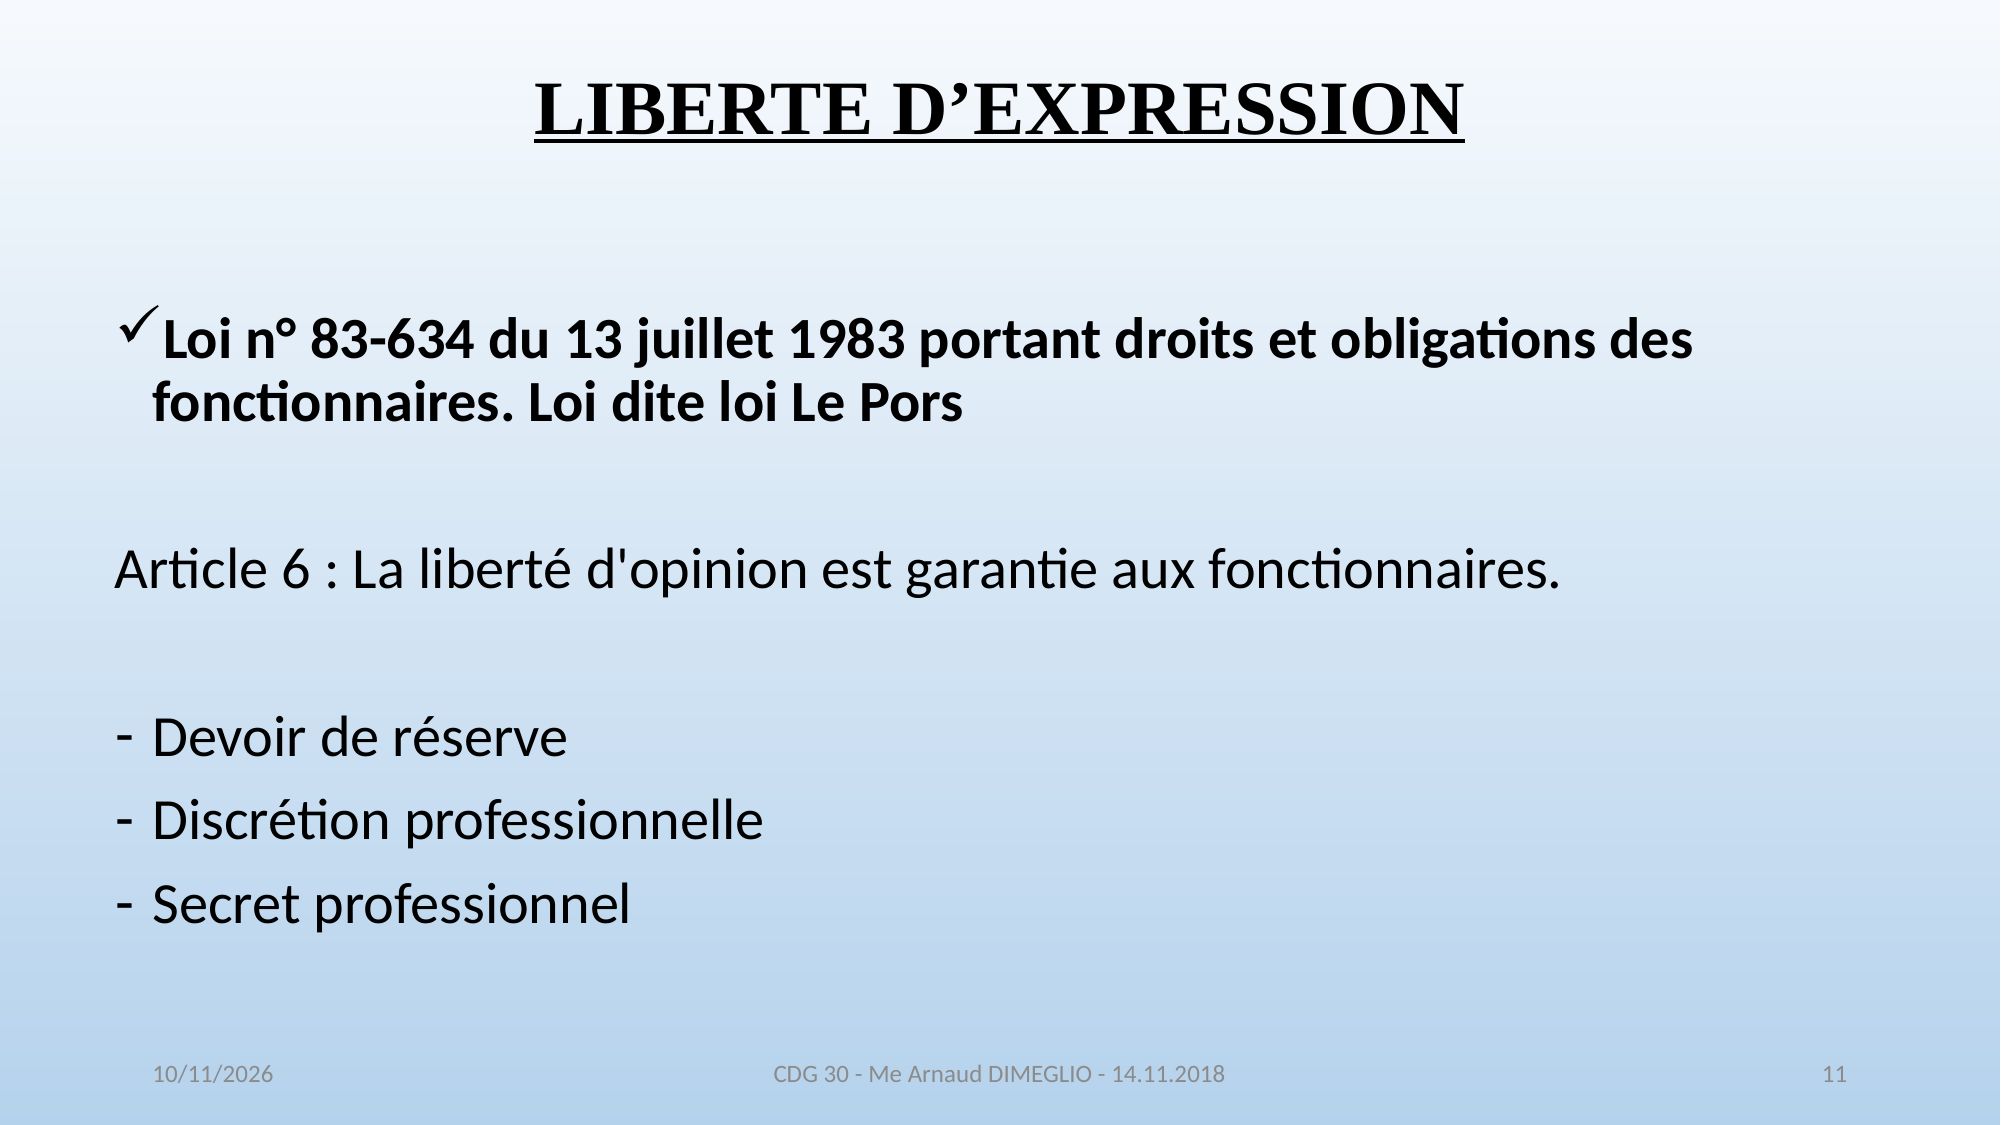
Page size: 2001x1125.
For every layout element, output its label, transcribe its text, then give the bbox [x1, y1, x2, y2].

slide_number 11 [1412, 1042, 1863, 1103]
title LIBERTE D’EXPRESSION [137, 59, 1863, 252]
footer CDG 30 - Me Arnaud DIMEGLIO - 14.11.2018 [662, 1042, 1338, 1103]
list Loi n° 83-634 du 13 juillet 1983 portant droits et obligations des fonctionnaires. Loi dite loi Le Pors Article 6 : La liberté d'opinion est garantie aux fonctionnaires. Devoir de réserve Discrétion professionnelle Secret professionnel [99, 210, 1825, 1066]
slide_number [137, 1042, 588, 1103]
